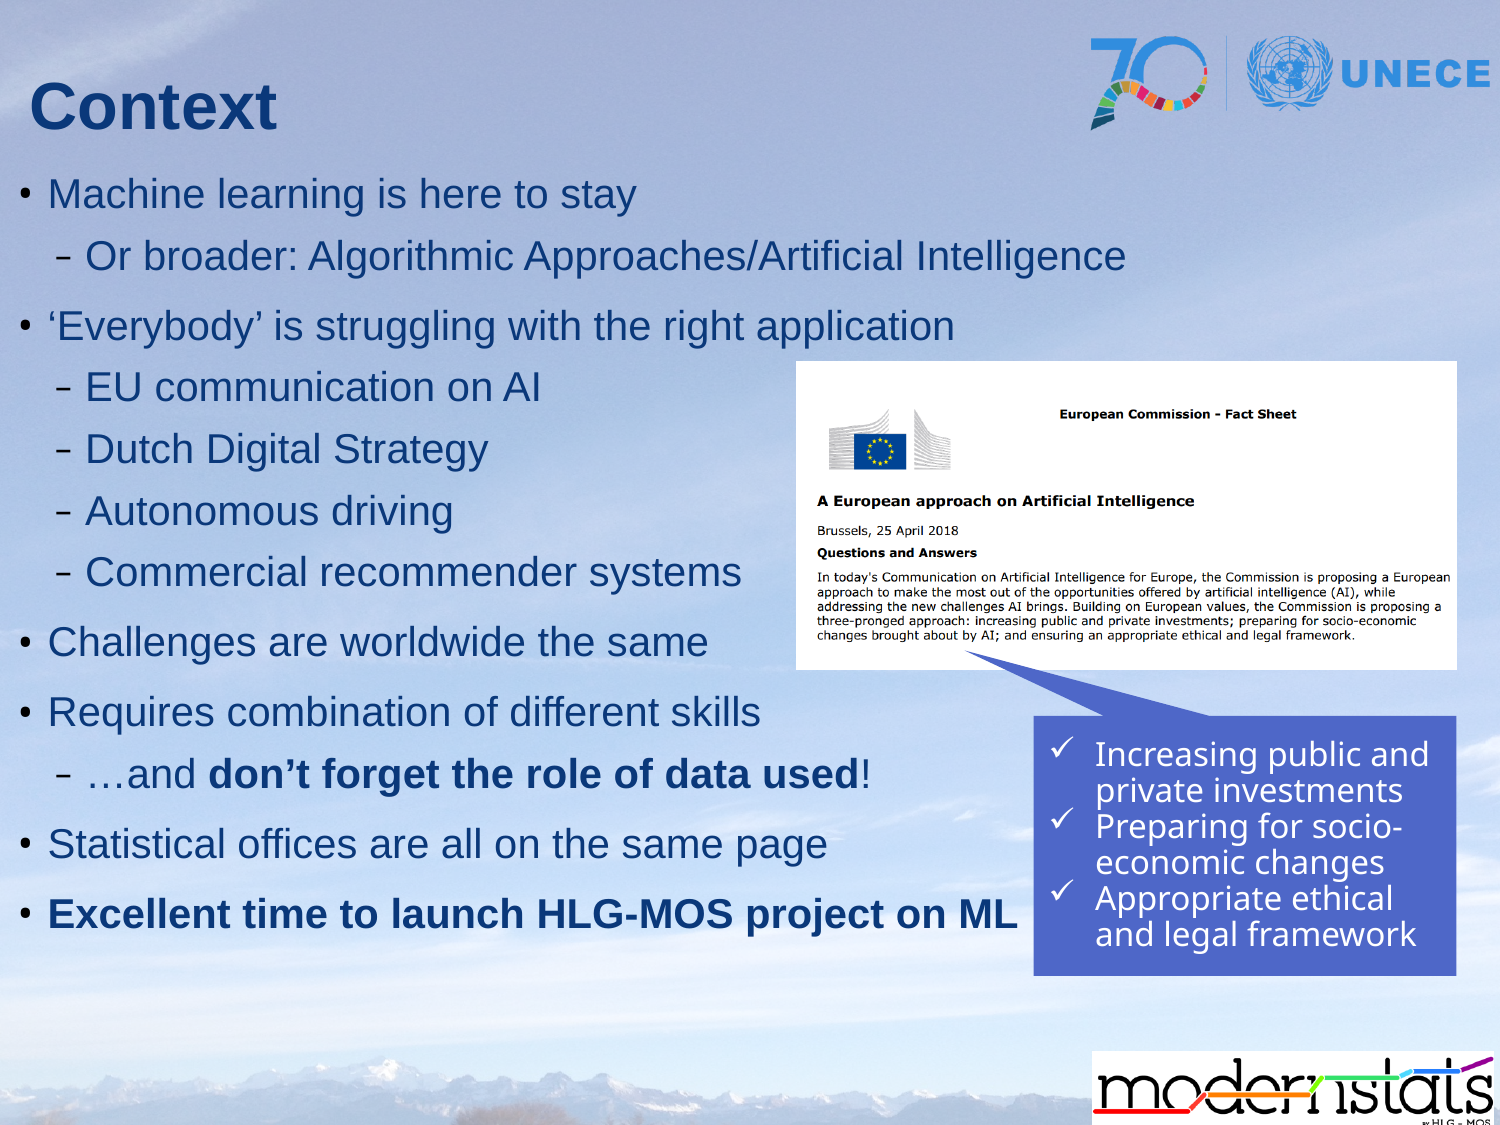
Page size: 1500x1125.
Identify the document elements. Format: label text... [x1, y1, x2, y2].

title Context [29, 19, 1282, 145]
picture [1092, 1051, 1494, 1125]
picture [1282, 30, 1500, 133]
picture [795, 361, 1457, 670]
text_box Increasing public and private investments Preparing for socio-economic changes Appropriate ethical and legal framework [1016, 677, 1459, 978]
list Machine learning is here to stay Or broader: Algorithmic Approaches/Artificial Intelligence ‘Everybody’ is struggling with the right application EU communication on AI Dutch Digital Strategy Autonomous driving Commercial recommender systems Challenges are worldwide the same Requires combination of different skills …and don’t forget the role of data used! Statistical offices are all on the same page Excellent time to launch HLG-MOS project on ML [17, 172, 1459, 1024]
